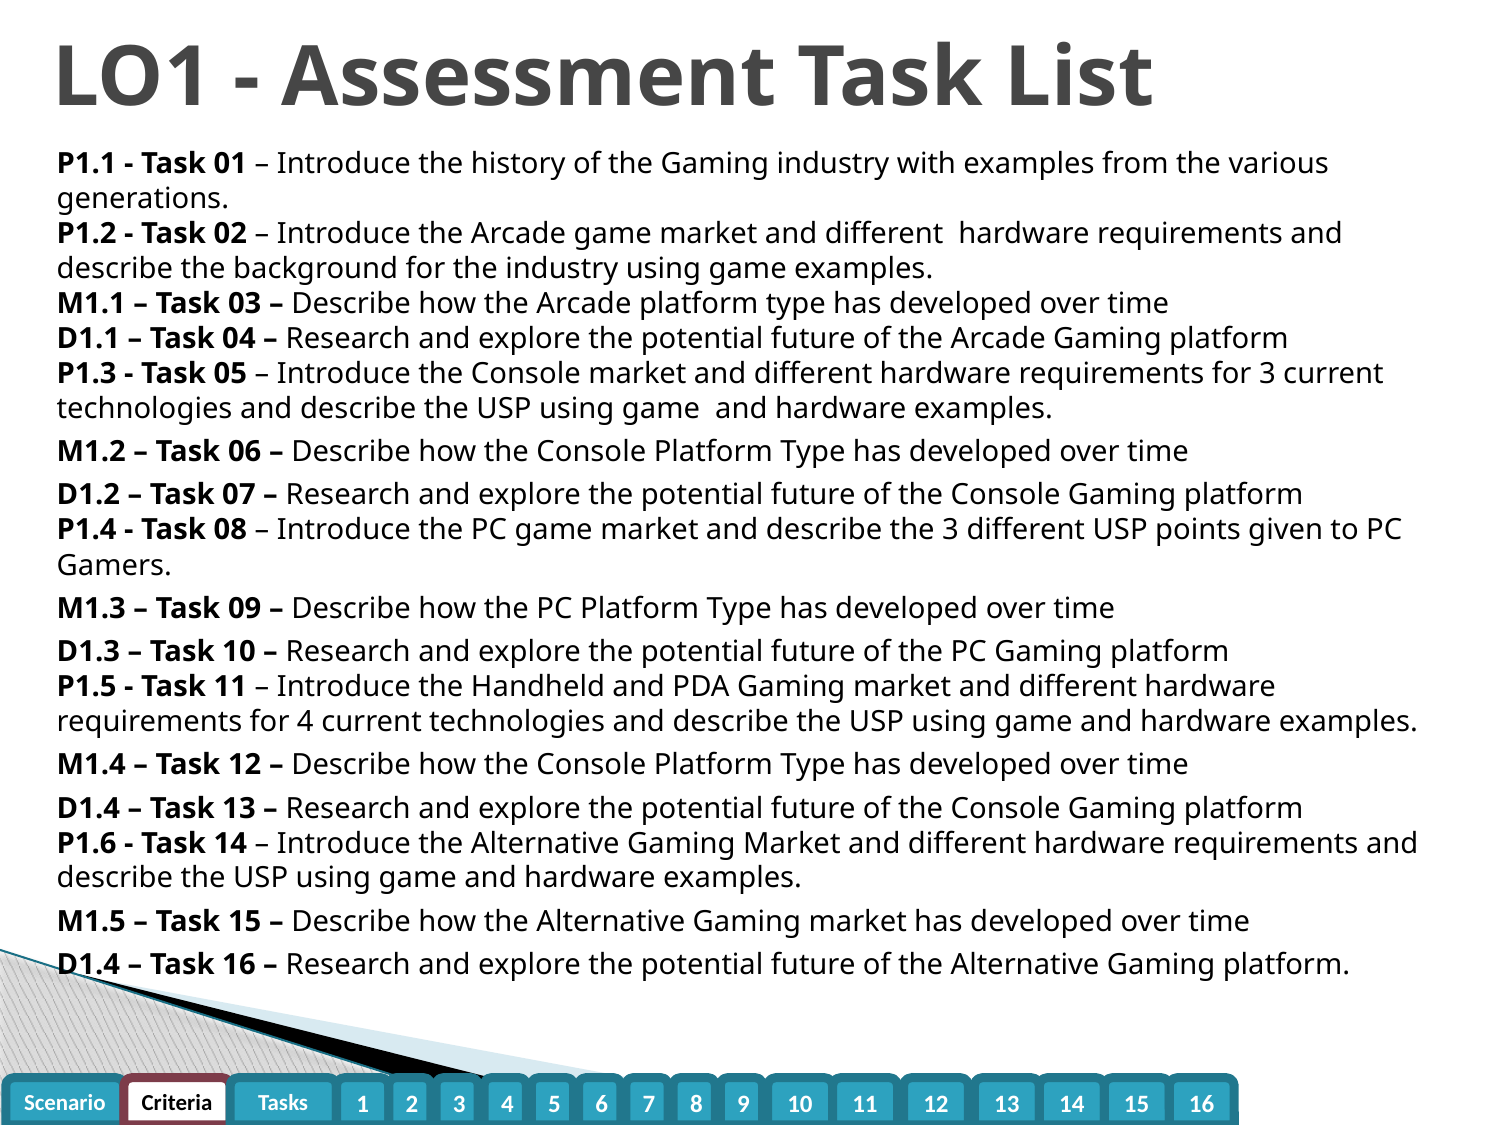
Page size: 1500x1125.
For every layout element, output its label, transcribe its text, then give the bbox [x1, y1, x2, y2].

list P1.1 - Task 01 – Introduce the history of the Gaming industry with examples from the various generations. P1.2 - Task 02 – Introduce the Arcade game market and different hardware requirements and describe the background for the industry using game examples. M1.1 – Task 03 – Describe how the Arcade platform type has developed over time D1.1 – Task 04 – Research and explore the potential future of the Arcade Gaming platform P1.3 - Task 05 – Introduce the Console market and different hardware requirements for 3 current technologies and describe the USP using game and hardware examples. M1.2 – Task 06 – Describe how the Console Platform Type has developed over time D1.2 – Task 07 – Research and explore the potential future of the Console Gaming platform P1.4 - Task 08 – Introduce the PC game market and describe the 3 different USP points given to PC Gamers. M1.3 – Task 09 – Describe how the PC Platform Type has developed over time D1.3 – Task 10 – Research and explore the potential future of the PC Gaming platform P1.5 - Task 11 – Introduce the Handheld and PDA Gaming market and different hardware requirements for 4 current technologies and describe the USP using game and hardware examples. M1.4 – Task 12 – Describe how the Console Platform Type has developed over time D1.4 – Task 13 – Research and explore the potential future of the Console Gaming platform P1.6 - Task 14 – Introduce the Alternative Gaming Market and different hardware requirements and describe the USP using game and hardware examples. M1.5 – Task 15 – Describe how the Alternative Gaming market has developed over time D1.4 – Task 16 – Research and explore the potential future of the Alternative Gaming platform. [41, 137, 1471, 1035]
title LO1 - Assessment Task List [37, 19, 1471, 126]
